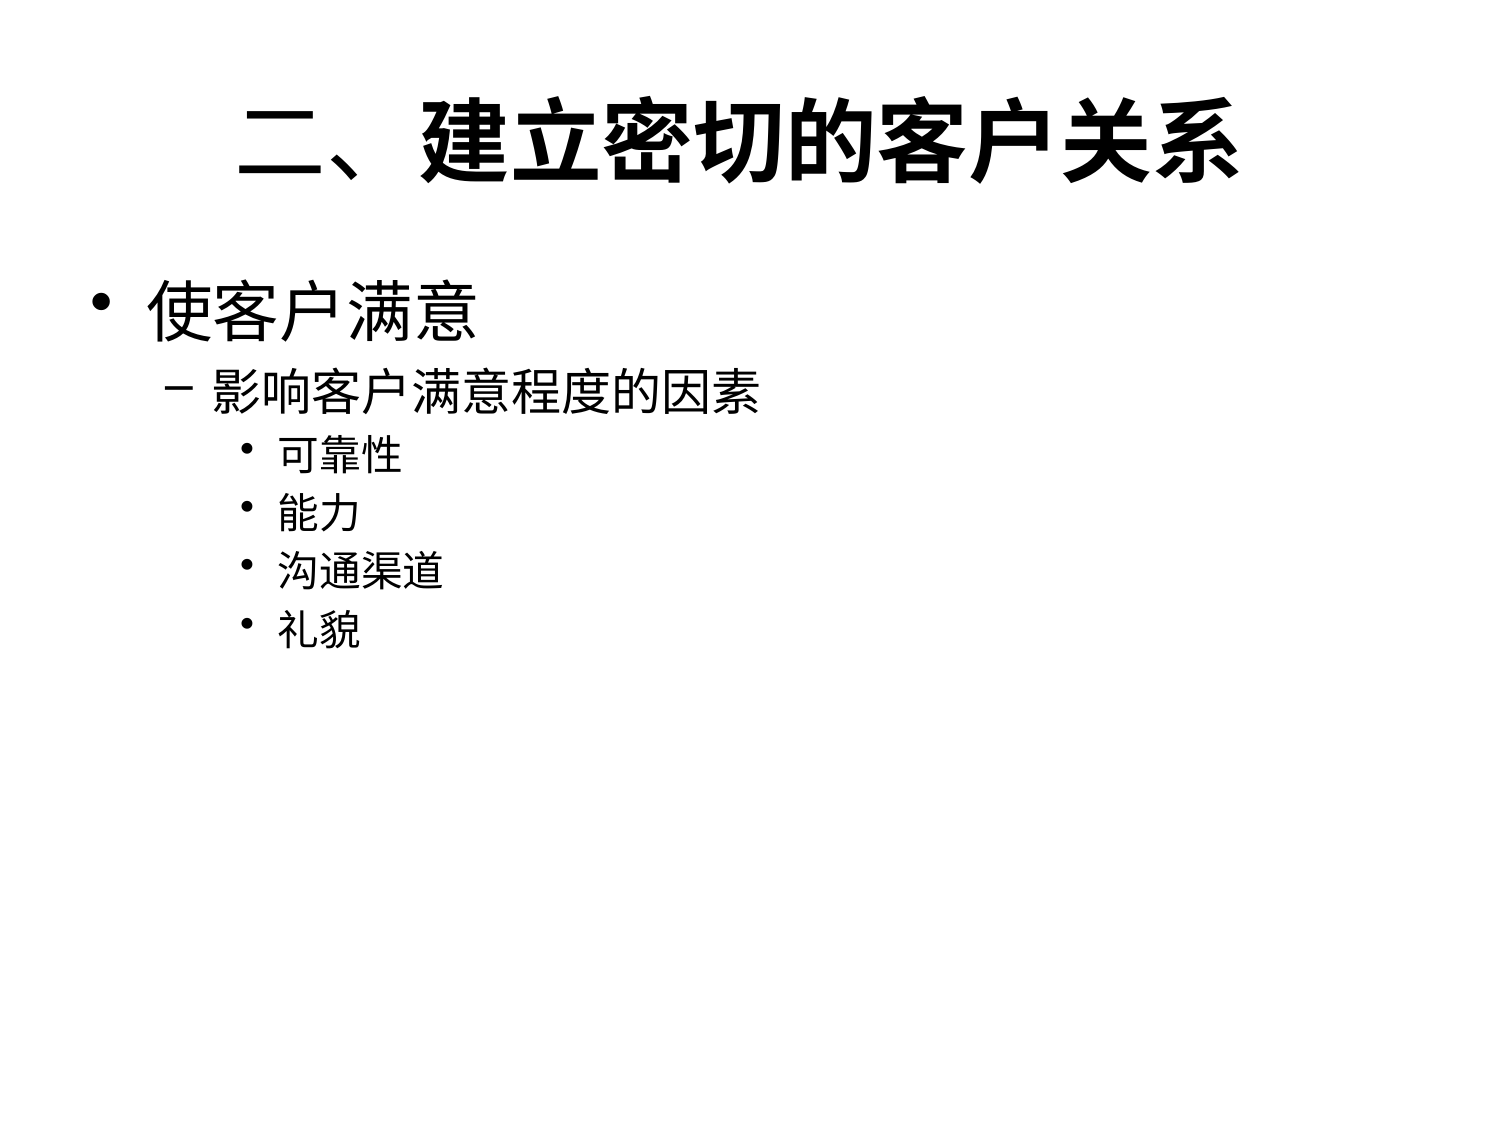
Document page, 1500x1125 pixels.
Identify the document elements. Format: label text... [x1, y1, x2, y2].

title 二、建立密切的客户关系 [75, 45, 1425, 233]
list 使客户满意 影响客户满意程度的因素 可靠性 能力 沟通渠道 礼貌 [75, 262, 1425, 1005]
